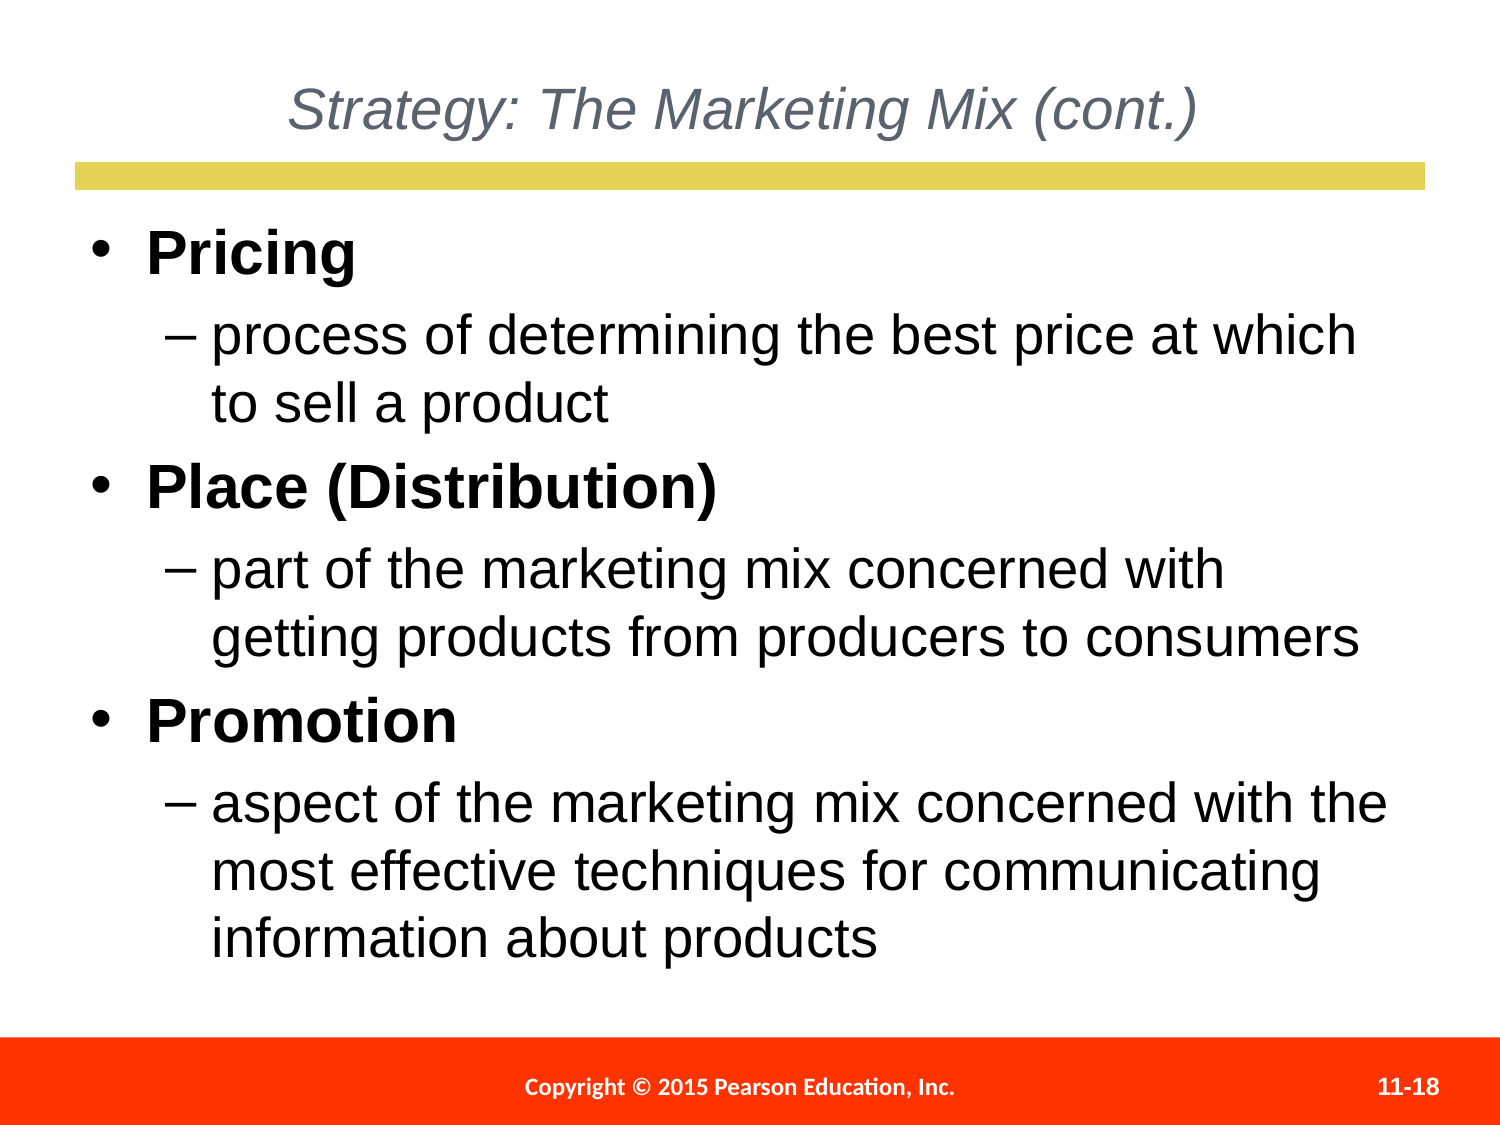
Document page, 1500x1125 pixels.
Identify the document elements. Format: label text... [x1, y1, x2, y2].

title Strategy: The Marketing Mix (cont.) [49, 12, 1438, 201]
list Pricing process of determining the best price at which to sell a product Place (Distribution) part of the marketing mix concerned with getting products from producers to consumers Promotion aspect of the marketing mix concerned with the most effective techniques for communicating information about products [74, 199, 1426, 1006]
